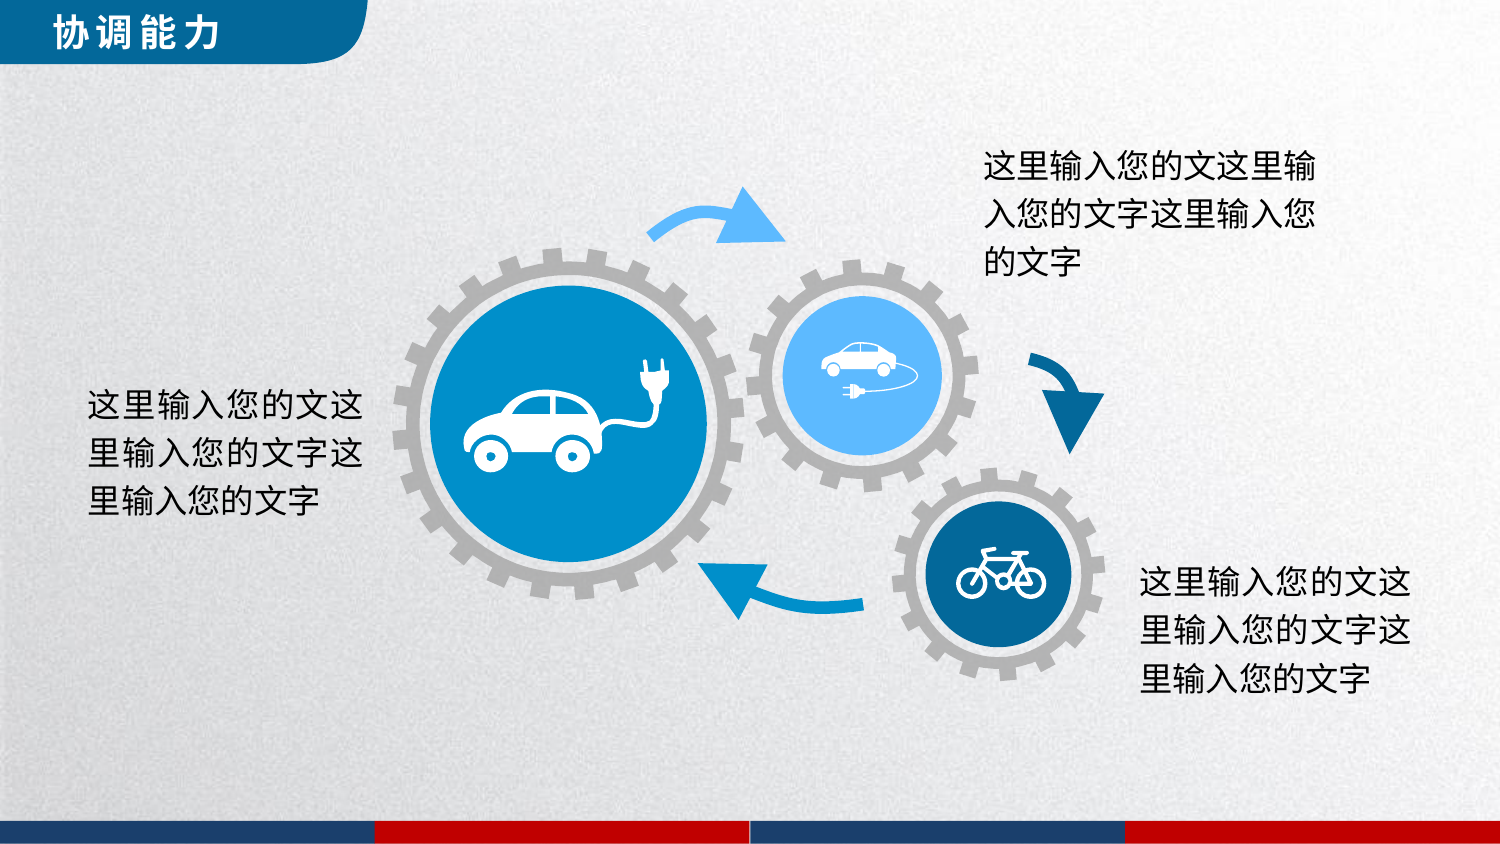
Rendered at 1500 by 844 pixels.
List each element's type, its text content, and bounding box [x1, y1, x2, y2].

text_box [782, 295, 943, 456]
text_box [713, 323, 718, 333]
text_box [827, 463, 925, 493]
text_box 这里输入您的文这里输入您的文字这里输入您的文字 [971, 131, 1329, 288]
text_box [392, 341, 424, 499]
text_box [925, 501, 1072, 648]
text_box [941, 467, 1073, 500]
text_box [952, 657, 1056, 682]
text_box [1015, 358, 1087, 455]
text_box [487, 247, 651, 283]
text_box [650, 212, 786, 319]
text_box [1077, 516, 1106, 647]
text_box 这里输入您的文这里输入您的文字这里输入您的文字 [1128, 547, 1424, 704]
text_box [702, 449, 864, 607]
text_box [931, 657, 941, 662]
text_box [891, 500, 924, 632]
text_box [462, 274, 481, 283]
picture [0, 0, 1500, 820]
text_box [0, 0, 368, 65]
text_box 这里输入您的文这里输入您的文字这里输入您的文字 [76, 370, 376, 527]
text_box [419, 514, 424, 525]
text_box [486, 572, 639, 600]
text_box [745, 294, 781, 439]
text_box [429, 285, 707, 563]
text_box [799, 259, 944, 295]
text_box [713, 349, 745, 506]
text_box [947, 313, 979, 456]
